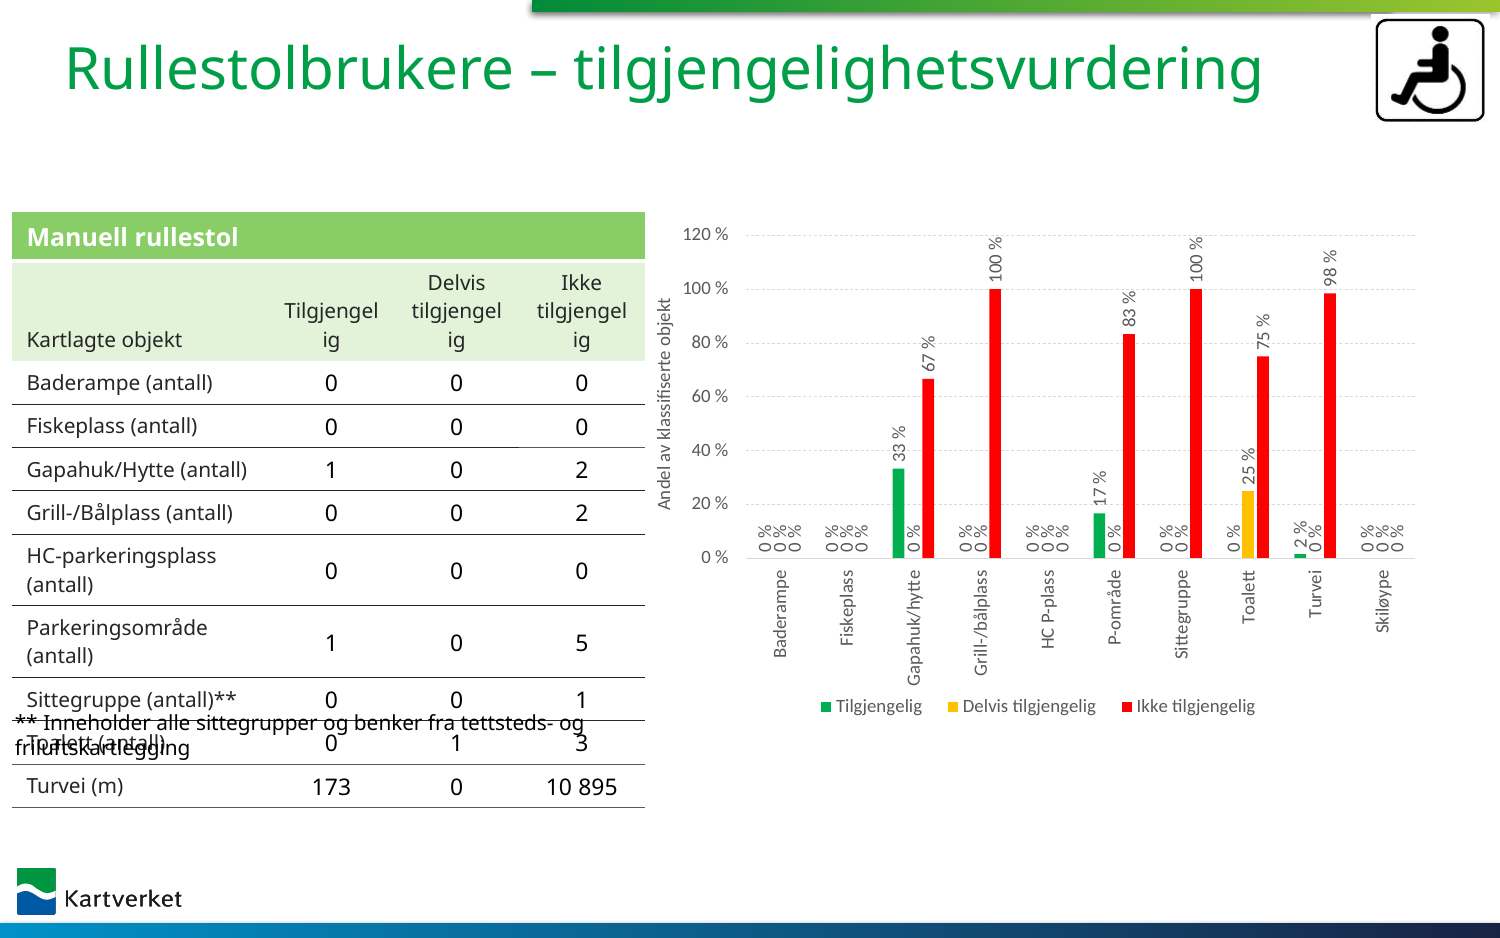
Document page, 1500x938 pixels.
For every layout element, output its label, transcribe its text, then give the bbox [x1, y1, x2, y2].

table_cell 0 [519, 405, 638, 447]
table_cell Kartlagte objekt [12, 263, 269, 361]
table_cell 0 [269, 491, 394, 534]
table_cell Parkeringsområde (antall) [12, 606, 269, 677]
table_cell 1 [269, 606, 394, 677]
table_cell 5 [519, 606, 638, 677]
table_cell Tilgjengelig [269, 263, 394, 361]
table_cell Baderampe (antall) [12, 361, 269, 404]
table_cell Ikke tilgjengelig [519, 263, 638, 361]
table_cell Sittegruppe (antall)** [12, 678, 269, 702]
table_cell 2 [519, 448, 638, 490]
table_cell Fiskeplass (antall) [12, 405, 269, 447]
table_cell 0 [519, 361, 638, 404]
table_cell Grill-/Bålplass (antall) [12, 491, 269, 534]
table_cell 0 [394, 768, 519, 807]
table_cell 10 895 [519, 768, 645, 807]
picture [1371, 13, 1491, 127]
table_cell 0 [269, 405, 394, 447]
table_cell 0 [269, 678, 394, 702]
text_box Rullestolbrukere – tilgjengelighetsvurdering [49, 12, 1372, 109]
table_cell HC-parkeringsplass (antall) [12, 535, 269, 605]
table_cell Delvis tilgjengelig [394, 263, 519, 361]
table_cell Turvei (m) [12, 768, 269, 807]
table_cell 0 [394, 491, 519, 534]
table_cell 0 [394, 606, 519, 677]
table_cell 2 [519, 491, 638, 534]
table_cell 0 [394, 535, 519, 605]
table_cell 0 [394, 448, 519, 490]
table_cell 1 [269, 448, 394, 490]
picture [643, 218, 1427, 728]
table_header Manuell rullestol [12, 212, 645, 259]
table_cell Gapahuk/Hytte (antall) [12, 448, 269, 490]
table_cell 1 [519, 678, 638, 702]
text_box ** Inneholder alle sittegrupper og benker fra tettsteds- og friluftskartlegging [0, 702, 745, 768]
table_cell 173 [269, 768, 394, 807]
table_cell 0 [394, 361, 519, 404]
table_cell 0 [269, 361, 394, 404]
table_cell 0 [394, 405, 519, 447]
table_cell 0 [269, 535, 394, 605]
table_cell 0 [519, 535, 638, 605]
table_cell 0 [394, 678, 519, 702]
